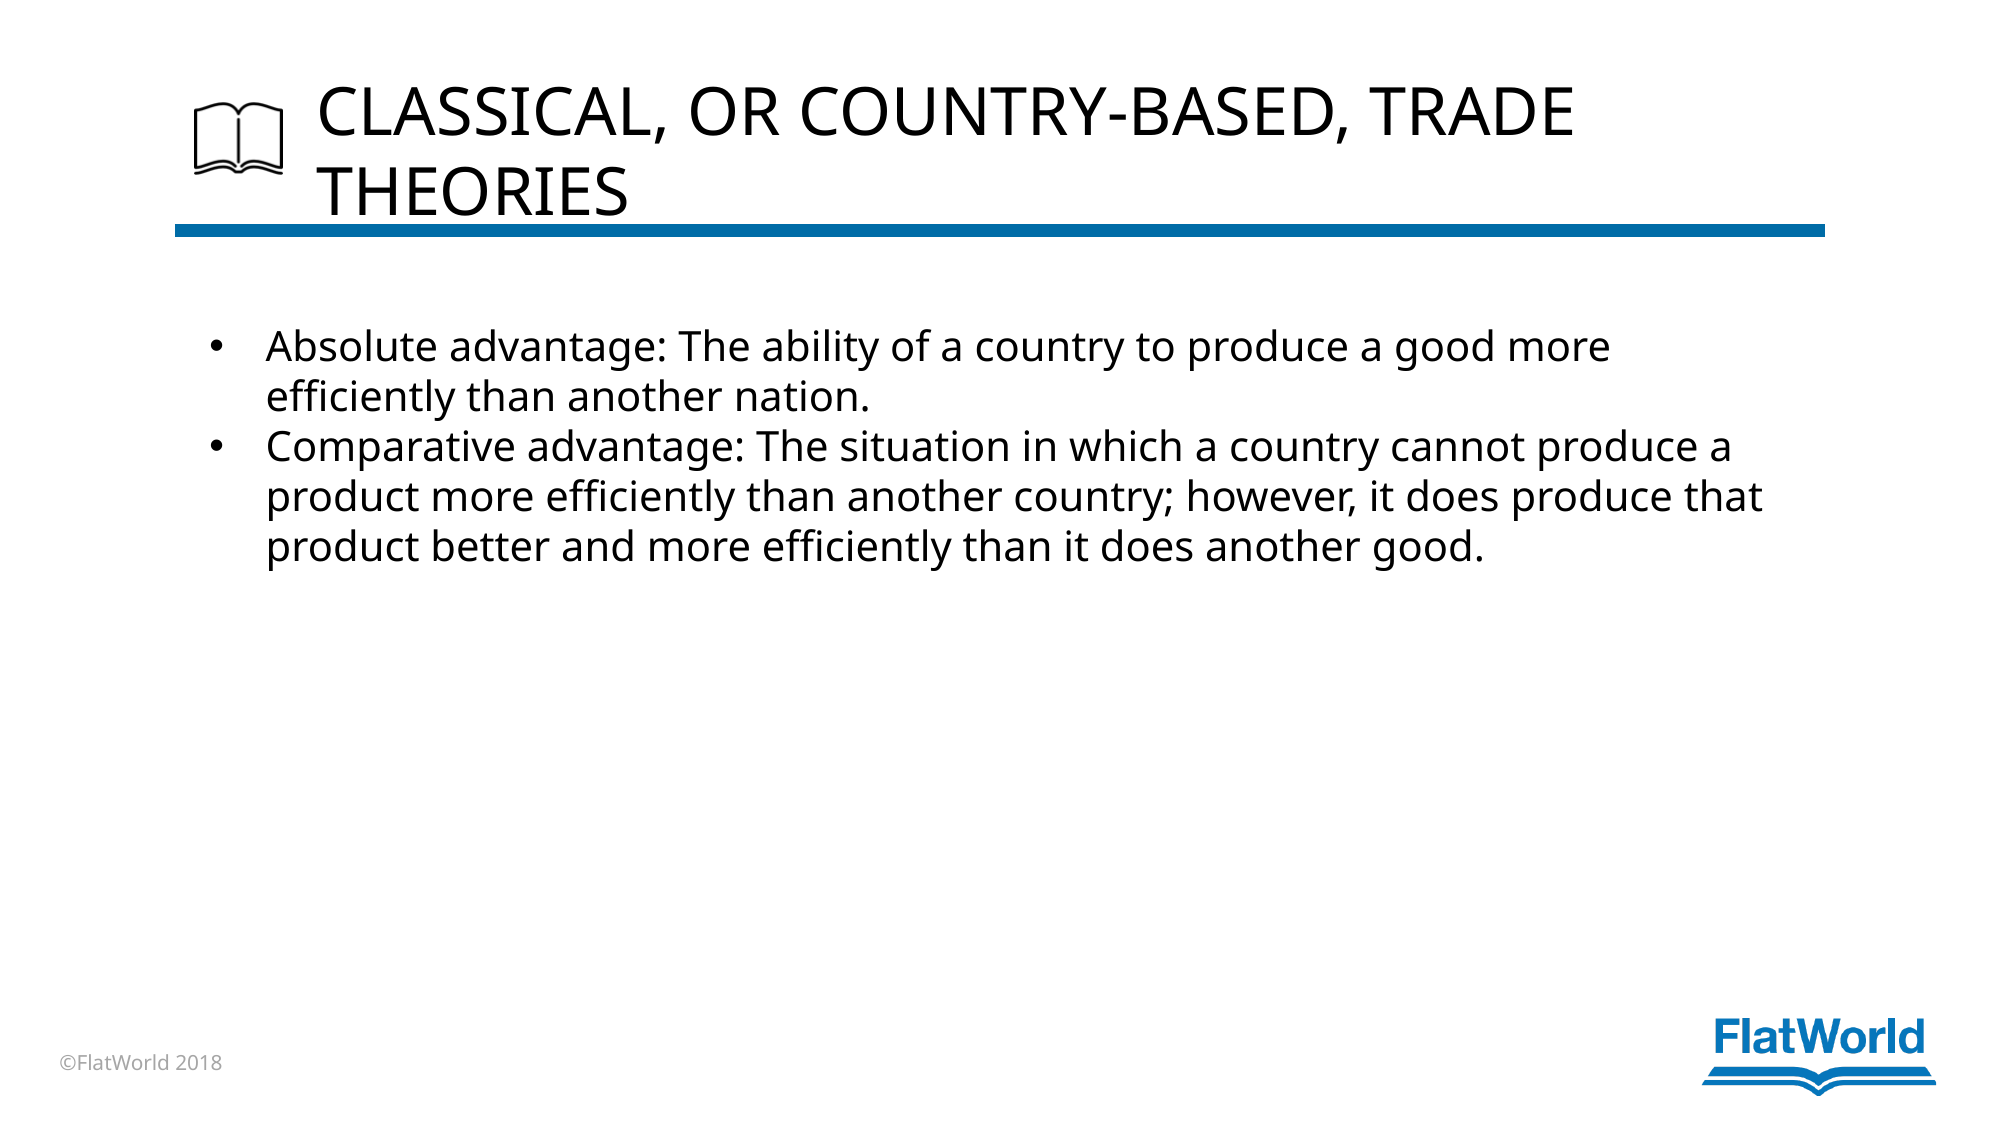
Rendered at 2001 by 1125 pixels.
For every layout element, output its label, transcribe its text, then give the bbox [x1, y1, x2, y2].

picture [194, 94, 283, 183]
subtitle Absolute advantage: The ability of a country to produce a good more efficiently than another nation. Comparative advantage: The situation in which a country cannot produce a product more efficiently than another country; however, it does produce that product better and more efficiently than it does another good. [194, 312, 1825, 673]
title CLASSICAL, OR COUNTRY-BASED, TRADE THEORIES [301, 60, 1802, 216]
